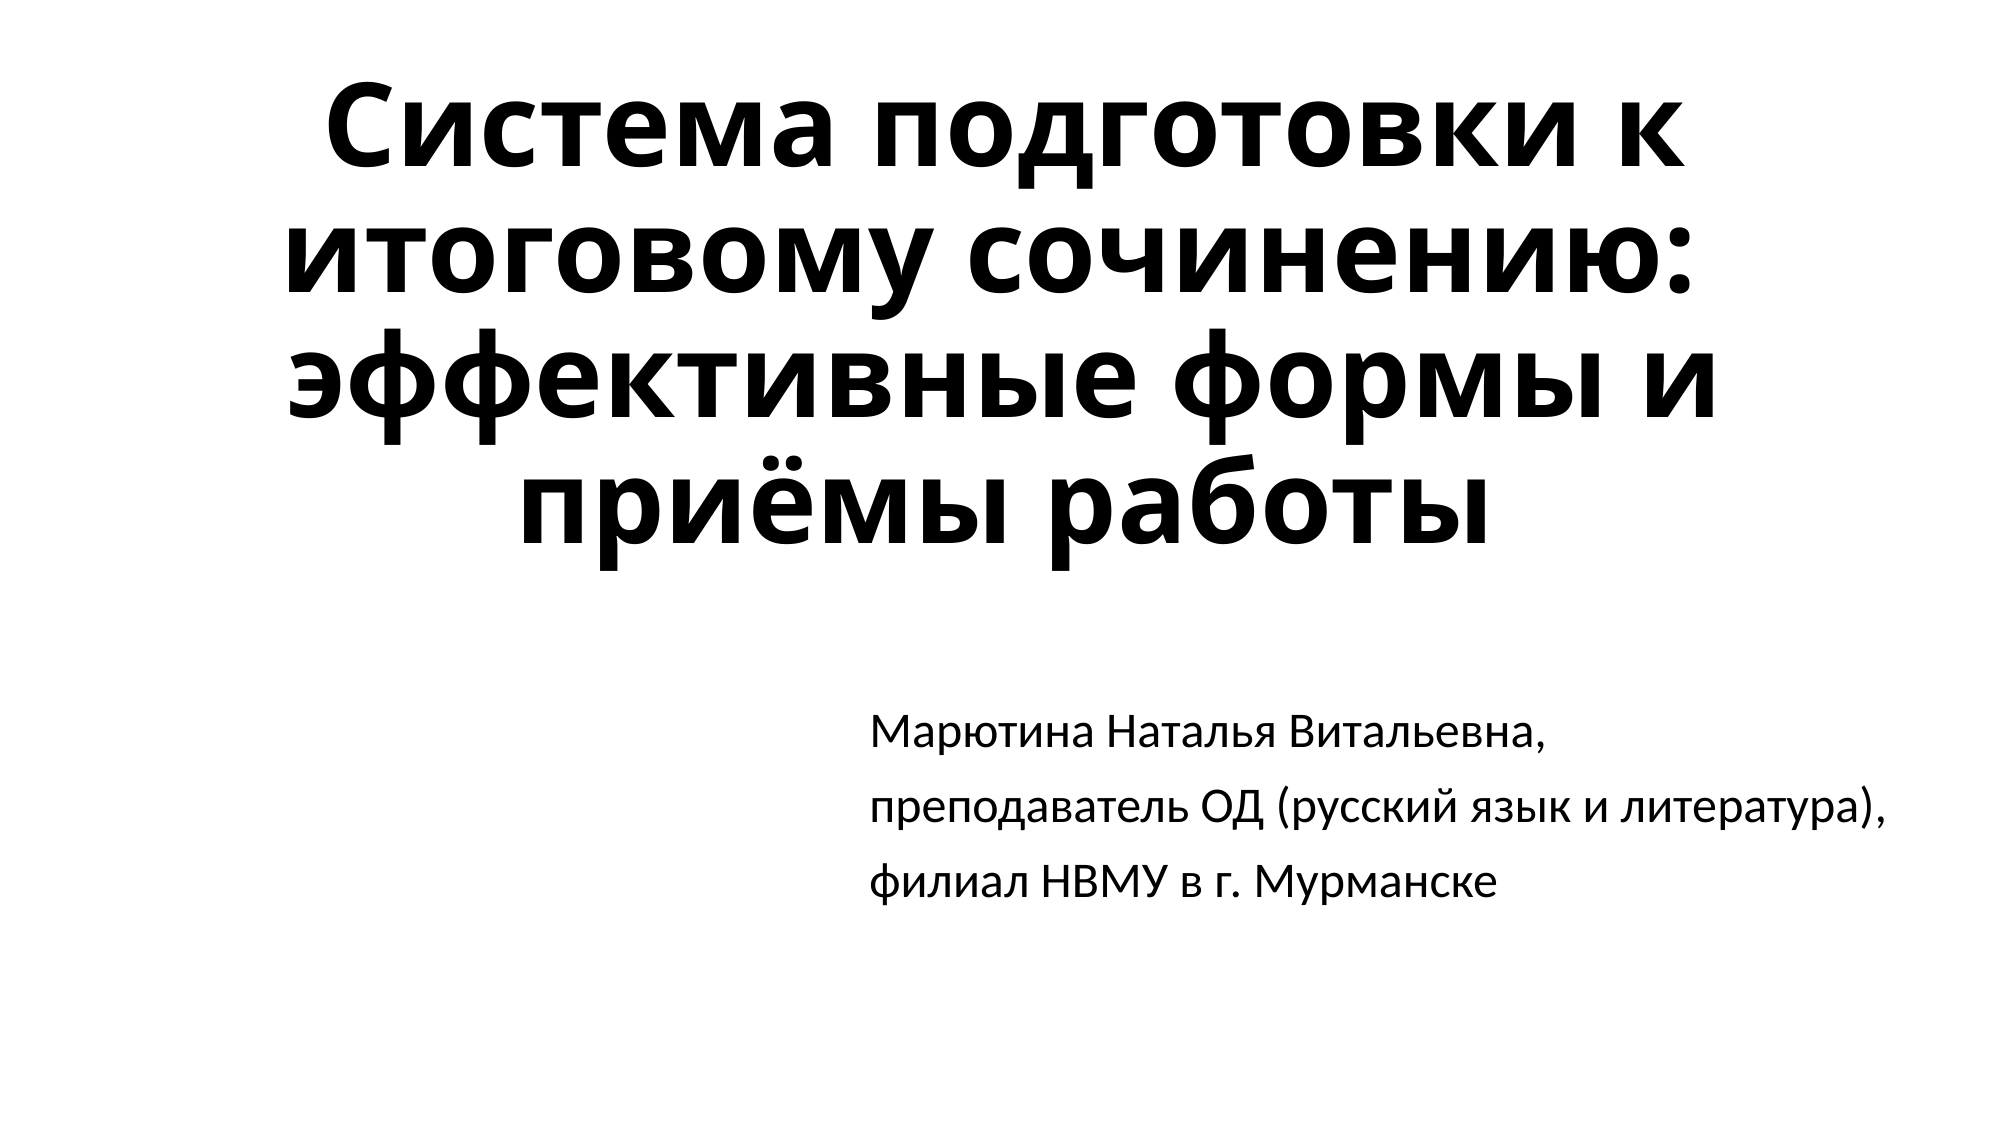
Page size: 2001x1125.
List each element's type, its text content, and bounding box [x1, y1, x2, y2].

subtitle Марютина Наталья Витальевна, преподаватель ОД (русский язык и литература), филиал НВМУ в г. Мурманске [854, 696, 1908, 969]
title Система подготовки к итоговому сочинению: эффективные формы и приёмы работы [70, 55, 1939, 576]
